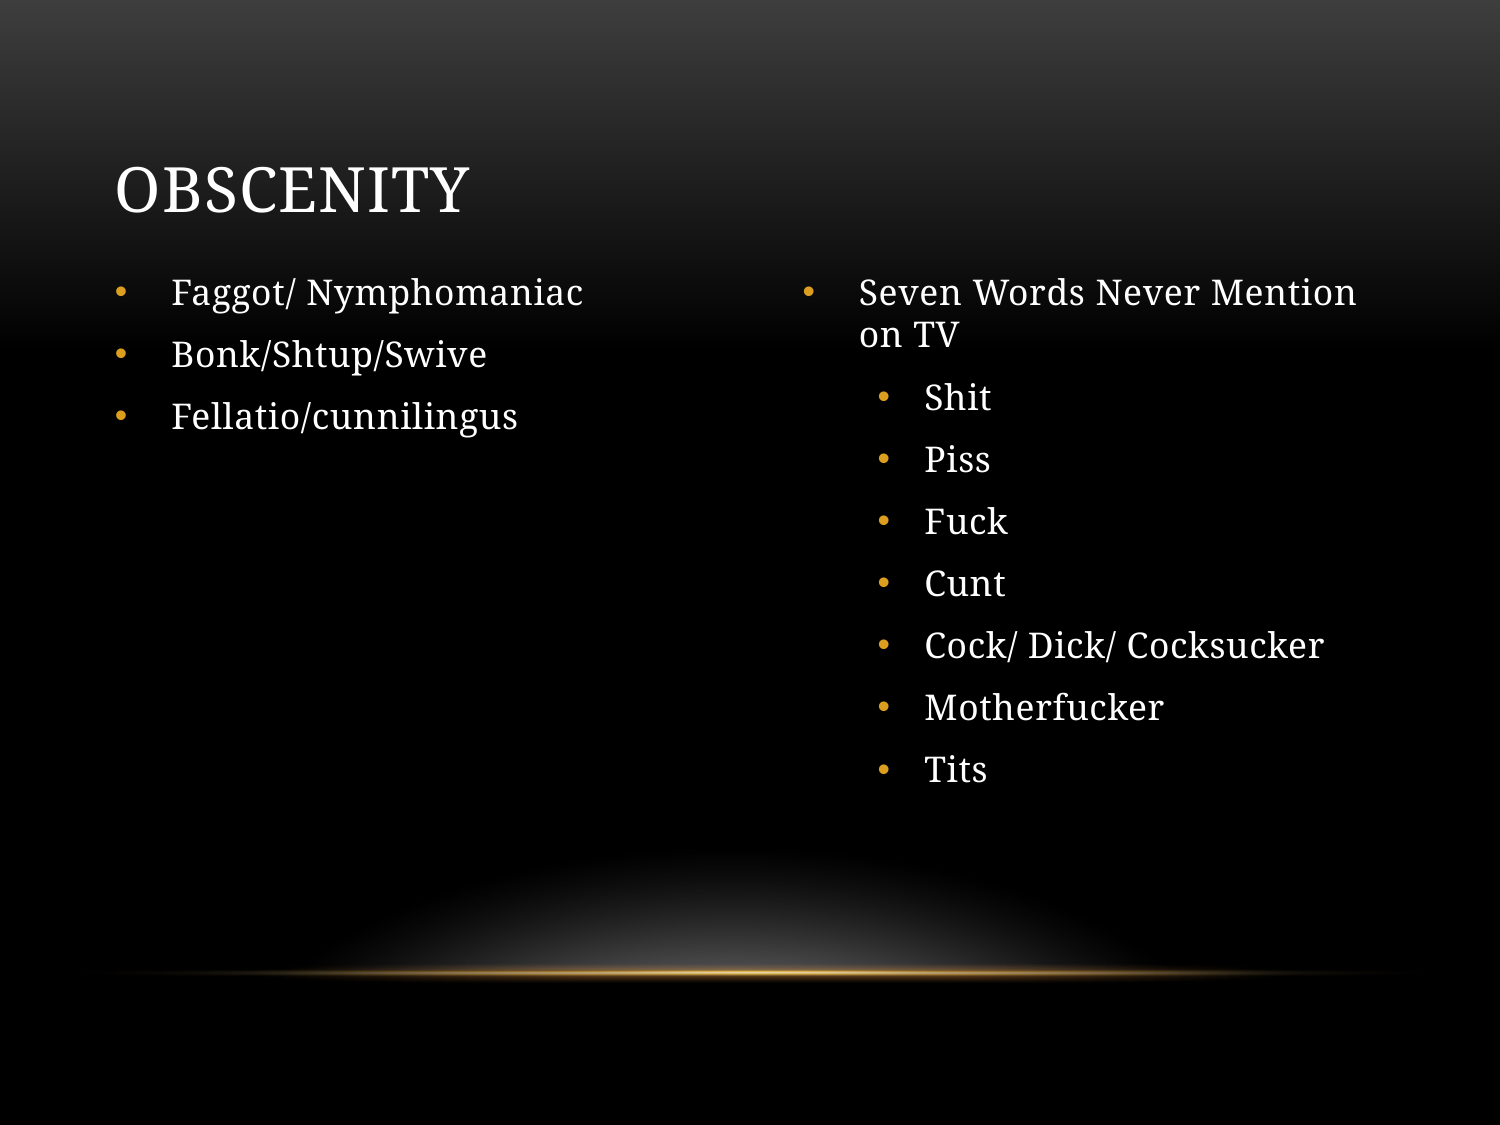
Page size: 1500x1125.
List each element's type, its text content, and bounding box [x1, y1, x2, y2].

list Faggot/ Nymphomaniac Bonk/Shtup/Swive Fellatio/cunnilingus [99, 262, 713, 938]
picture [0, 0, 1500, 1125]
list Seven Words Never Mention on TV Shit Piss Fuck Cunt Cock/ Dick/ Cocksucker Motherfucker Tits [787, 262, 1400, 938]
title Obscenity [99, 45, 1400, 233]
